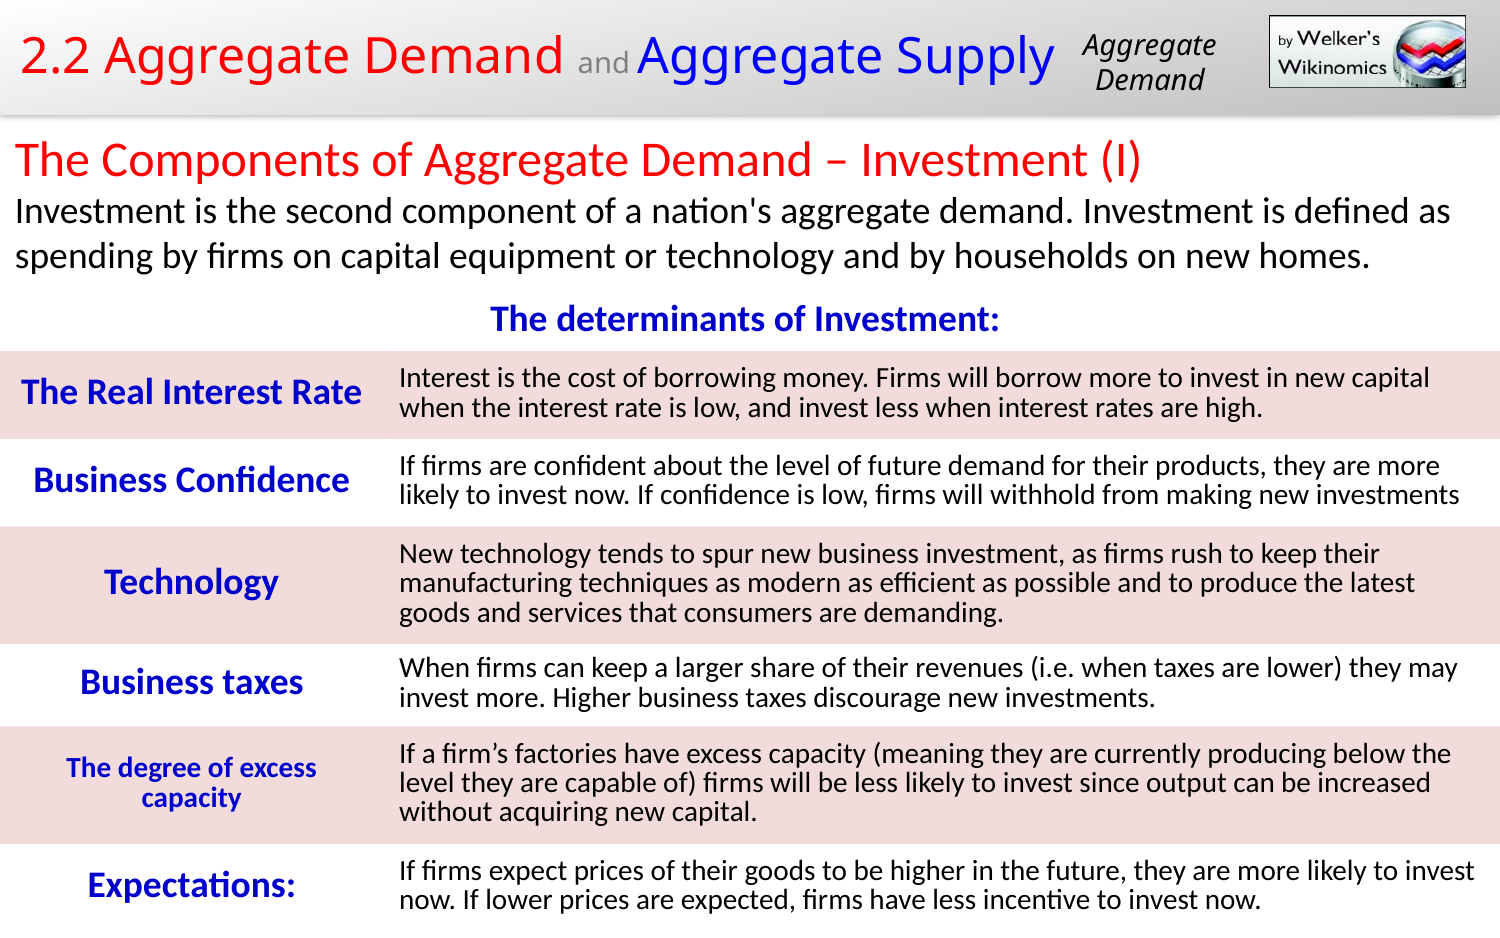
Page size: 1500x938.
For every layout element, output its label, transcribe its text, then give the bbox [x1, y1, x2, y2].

table_cell Technology [0, 527, 384, 644]
table_cell If firms are confident about the level of future demand for their products, they are more likely to invest now. If confidence is low, firms will withhold from making new investments [384, 439, 1500, 527]
table_cell If firms expect prices of their goods to be higher in the future, they are more likely to invest now. If lower prices are expected, firms have less incentive to invest now. [384, 844, 1500, 932]
table_cell The degree of excess capacity [0, 726, 384, 844]
table_cell When firms can keep a larger share of their revenues (i.e. when taxes are lower) they may invest more. Higher business taxes discourage new investments. [384, 644, 1500, 726]
table_cell Business taxes [0, 644, 384, 726]
table_cell New technology tends to spur new business investment, as firms rush to keep their manufacturing techniques as modern as efficient as possible and to produce the latest goods and services that consumers are demanding. [384, 527, 1500, 644]
table_cell Business Confidence [0, 439, 384, 527]
table_header The determinants of Investment: [0, 294, 1500, 351]
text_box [0, 0, 1500, 115]
text_box The Components of Aggregate Demand – Investment (I) Investment is the second component of a nation's aggregate demand. Investment is defined as spending by firms on capital equipment or technology and by households on new homes. [0, 123, 1500, 294]
table_cell Expectations: [0, 844, 384, 932]
table_cell If a firm’s factories have excess capacity (meaning they are currently producing below the level they are capable of) firms will be less likely to invest since output can be increased without acquiring new capital. [384, 726, 1500, 844]
table_cell The Real Interest Rate [0, 351, 384, 439]
table_cell Interest is the cost of borrowing money. Firms will borrow more to invest in new capital when the interest rate is low, and invest less when interest rates are high. [384, 351, 1500, 439]
